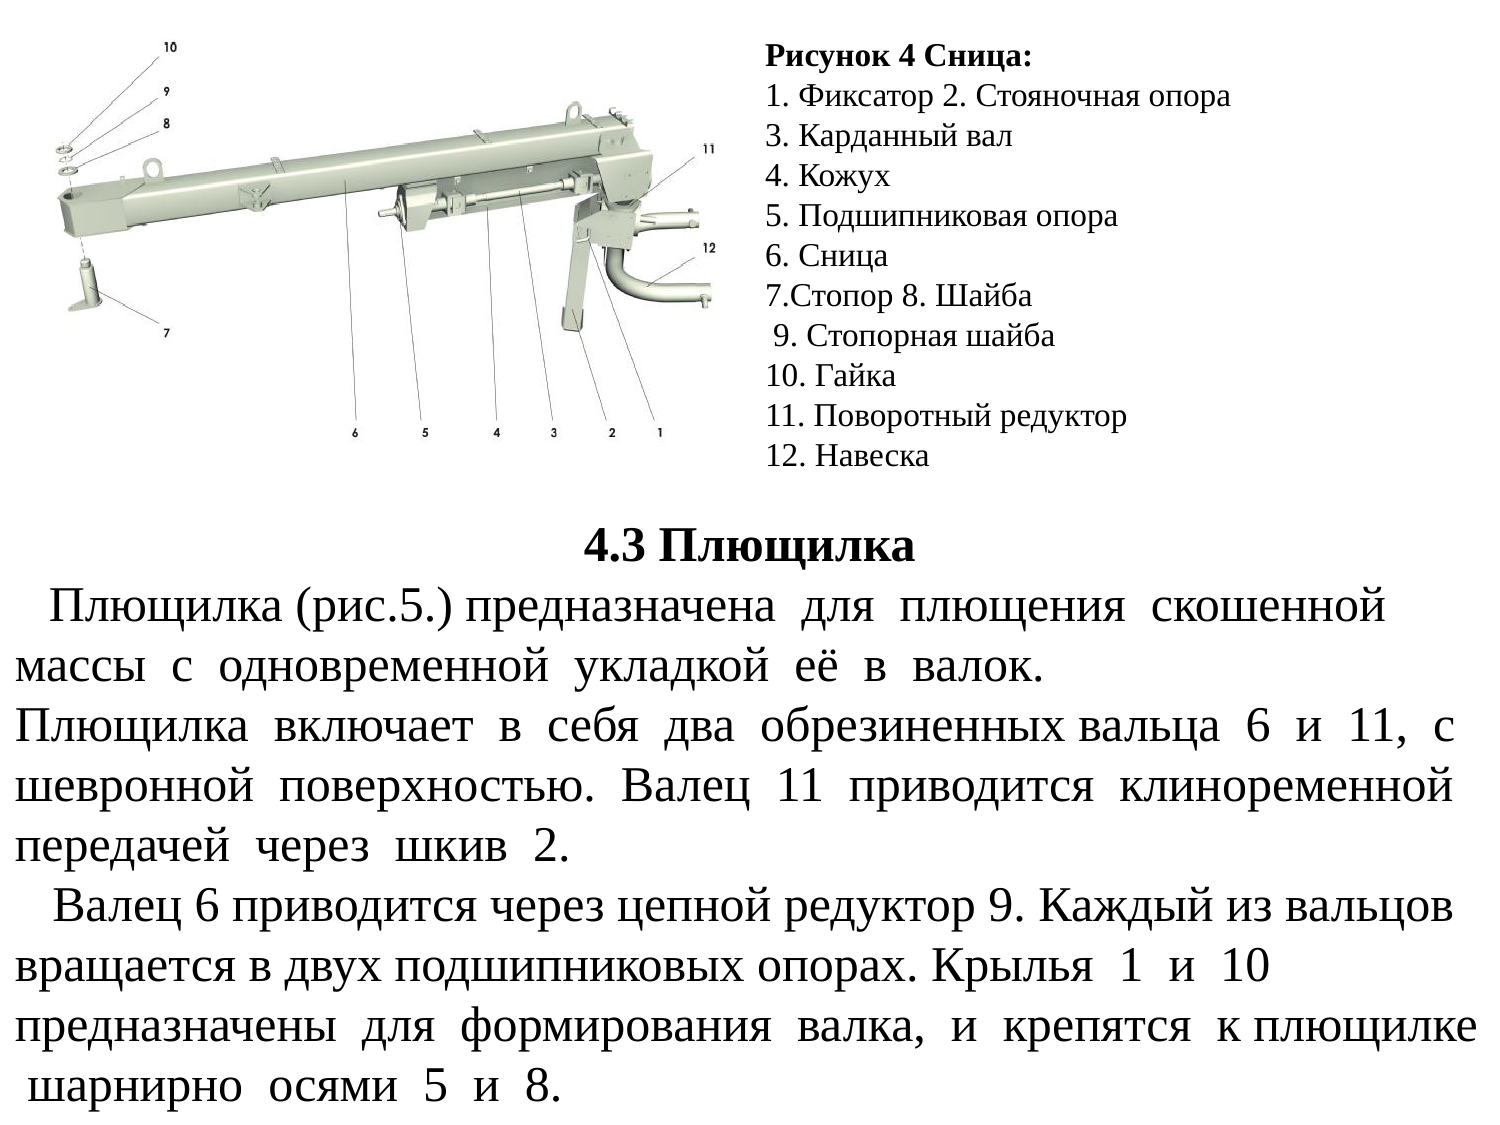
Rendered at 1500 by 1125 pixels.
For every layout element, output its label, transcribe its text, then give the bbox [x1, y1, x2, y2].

text_box 4.3 Плющилка Плющилка (рис.5.) предназначена для плющения скошенной массы с одновременной укладкой её в валок. Плющилка включает в себя два обрезиненных вальца 6 и 11, с шевронной поверхностью. Валец 11 приводится клиноременной передачей через шкив 2. Валец 6 приводится через цепной редуктор 9. Каждый из вальцов вращается в двух подшипниковых опорах. Крылья 1 и 10 предназначены для формирования валка, и крепятся к плющилке шарнирно осями 5 и 8. [0, 503, 1500, 1119]
picture [46, 23, 726, 446]
text_box Рисунок 4 Сница: 1. Фиксатор 2. Стояночная опора 3. Карданный вал 4. Кожух 5. Подшипниковая опора 6. Сница 7.Стопор 8. Шайба 9. Стопорная шайба 10. Гайка 11. Поворотный редуктор 12. Навеска [749, 26, 1442, 481]
